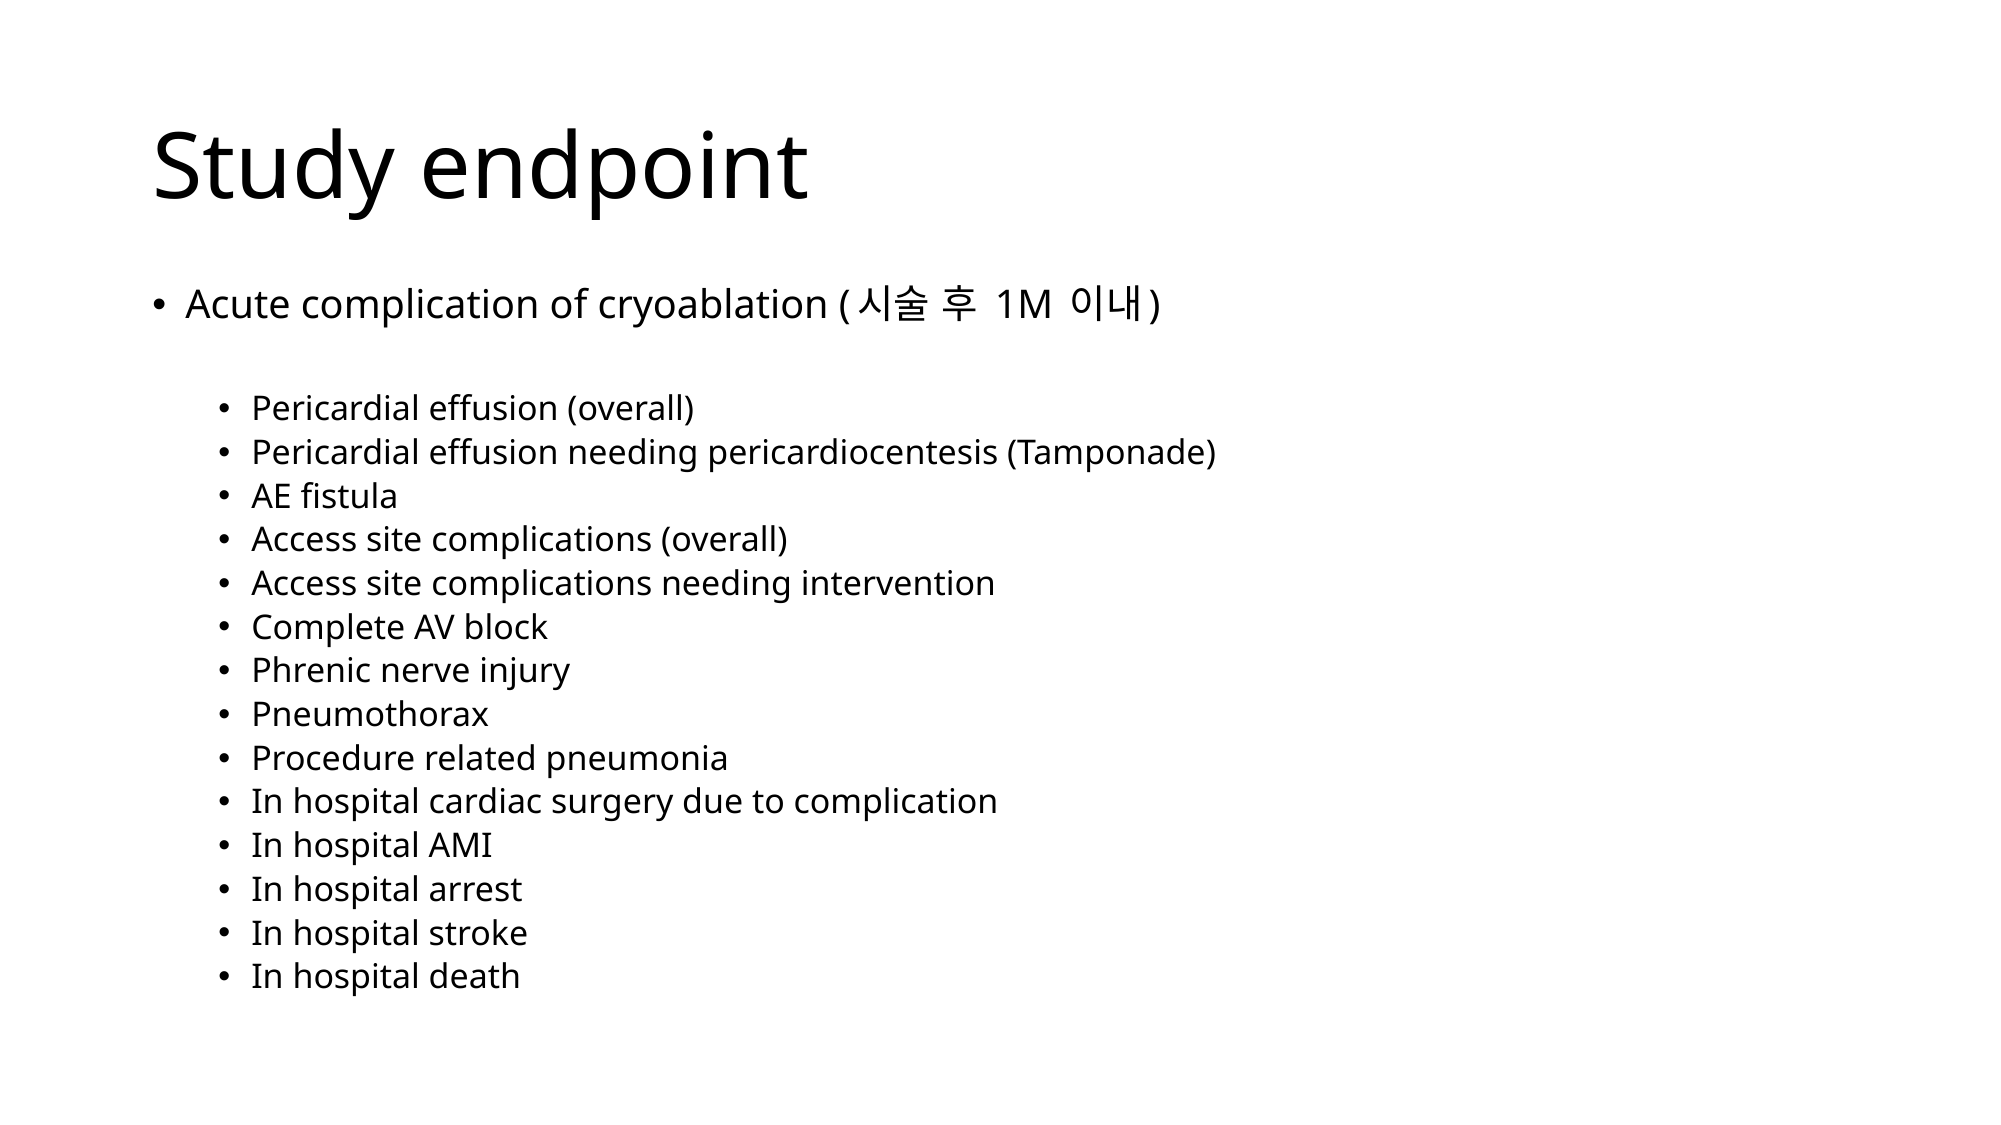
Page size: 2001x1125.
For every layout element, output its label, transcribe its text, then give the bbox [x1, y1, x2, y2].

list Acute complication of cryoablation (시술 후 1M 이내) Pericardial effusion (overall) Pericardial effusion needing pericardiocentesis (Tamponade) AE fistula Access site complications (overall) Access site complications needing intervention Complete AV block Phrenic nerve injury Pneumothorax Procedure related pneumonia In hospital cardiac surgery due to complication In hospital AMI In hospital arrest In hospital stroke In hospital death [137, 277, 1863, 1014]
title Study endpoint [137, 59, 1863, 277]
